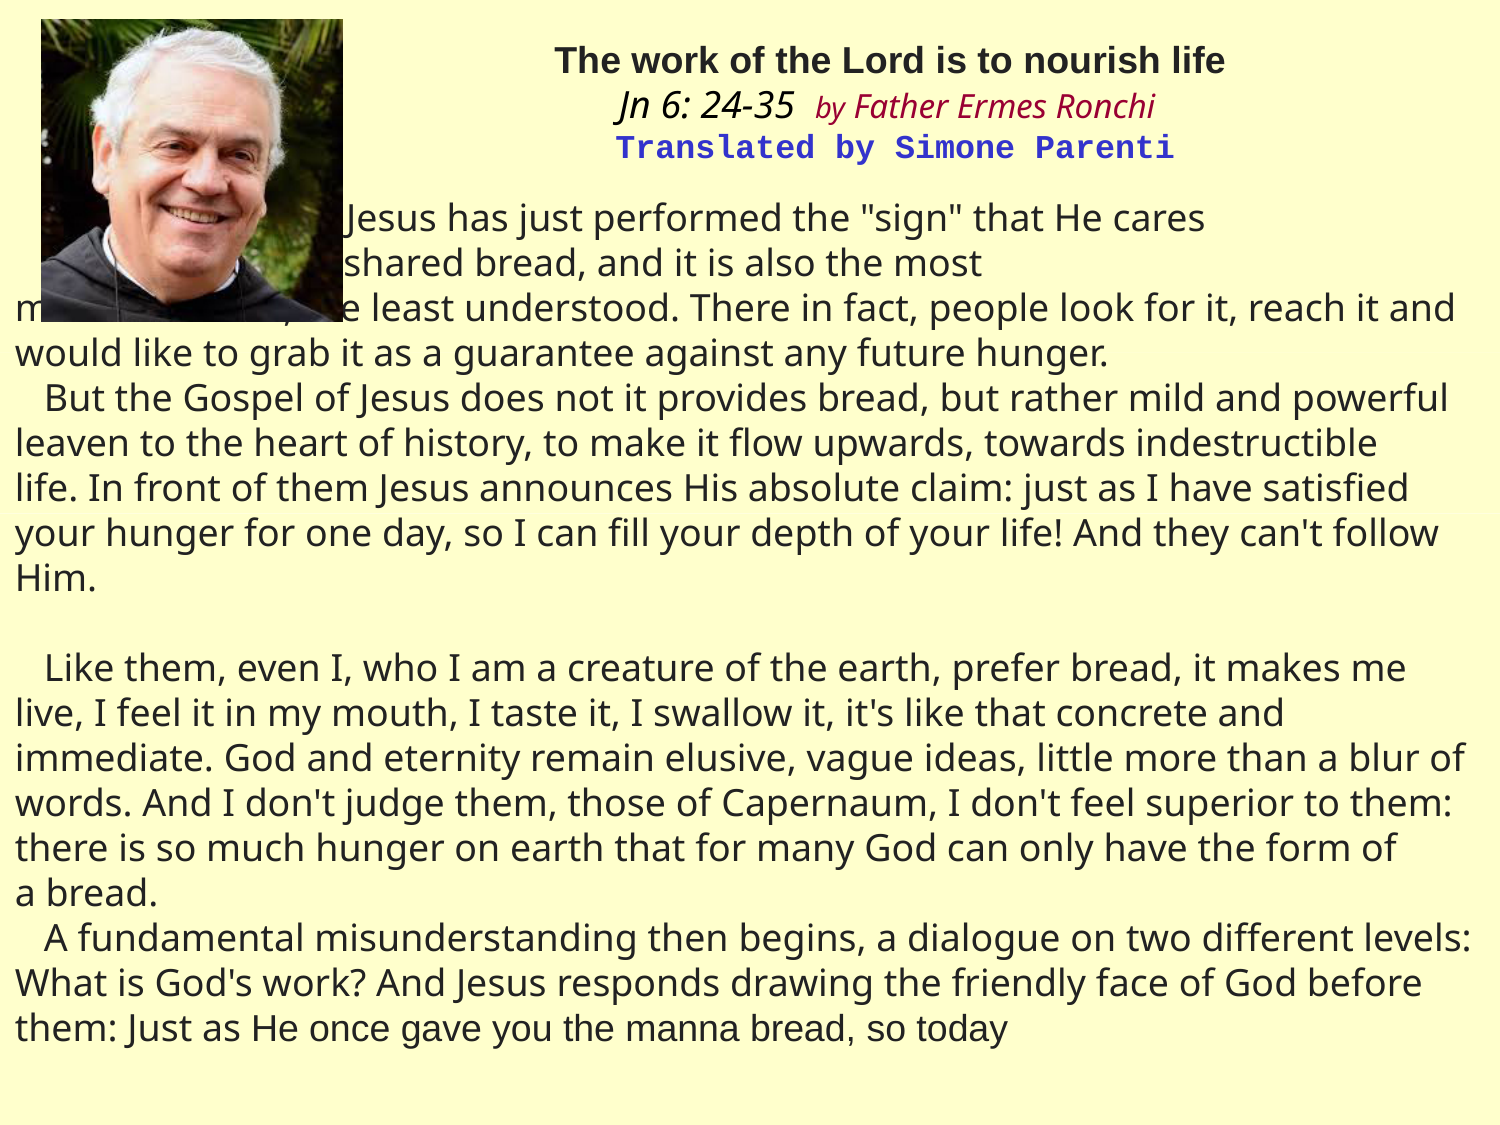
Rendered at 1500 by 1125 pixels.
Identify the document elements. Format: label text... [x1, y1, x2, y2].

text_box The work of the Lord is to nourish life Jn 6: 24-35 by Father Ermes Ronchi Translated by Simone Parenti [343, 28, 1500, 173]
text_box Jesus has just performed the "sign" that He cares about most, the shared bread, and it is also the most misunderstood, the least understood. There in fact, people look for it, reach it and would like to grab it as a guarantee against any future hunger. But the Gospel of Jesus does not it provides bread, but rather mild and powerful leaven to the heart of history, to make it flow upwards, towards indestructible life. In front of them Jesus announces His absolute claim: just as I have satisfied your hunger for one day, so I can fill your depth of your life! And they can't follow Him. Like them, even I, who I am a creature of the earth, prefer bread, it makes me live, I feel it in my mouth, I taste it, I swallow it, it's like that concrete and immediate. God and eternity remain elusive, vague ideas, little more than a blur of words. And I don't judge them, those of Capernaum, I don't feel superior to them: there is so much hunger on earth that for many God can only have the form of a bread. A fundamental misunderstanding then begins, a dialogue on two different levels: What is God's work? And Jesus responds drawing the friendly face of God before them: Just as He once gave you the manna bread, so today [0, 186, 1500, 1057]
picture [41, 19, 343, 322]
